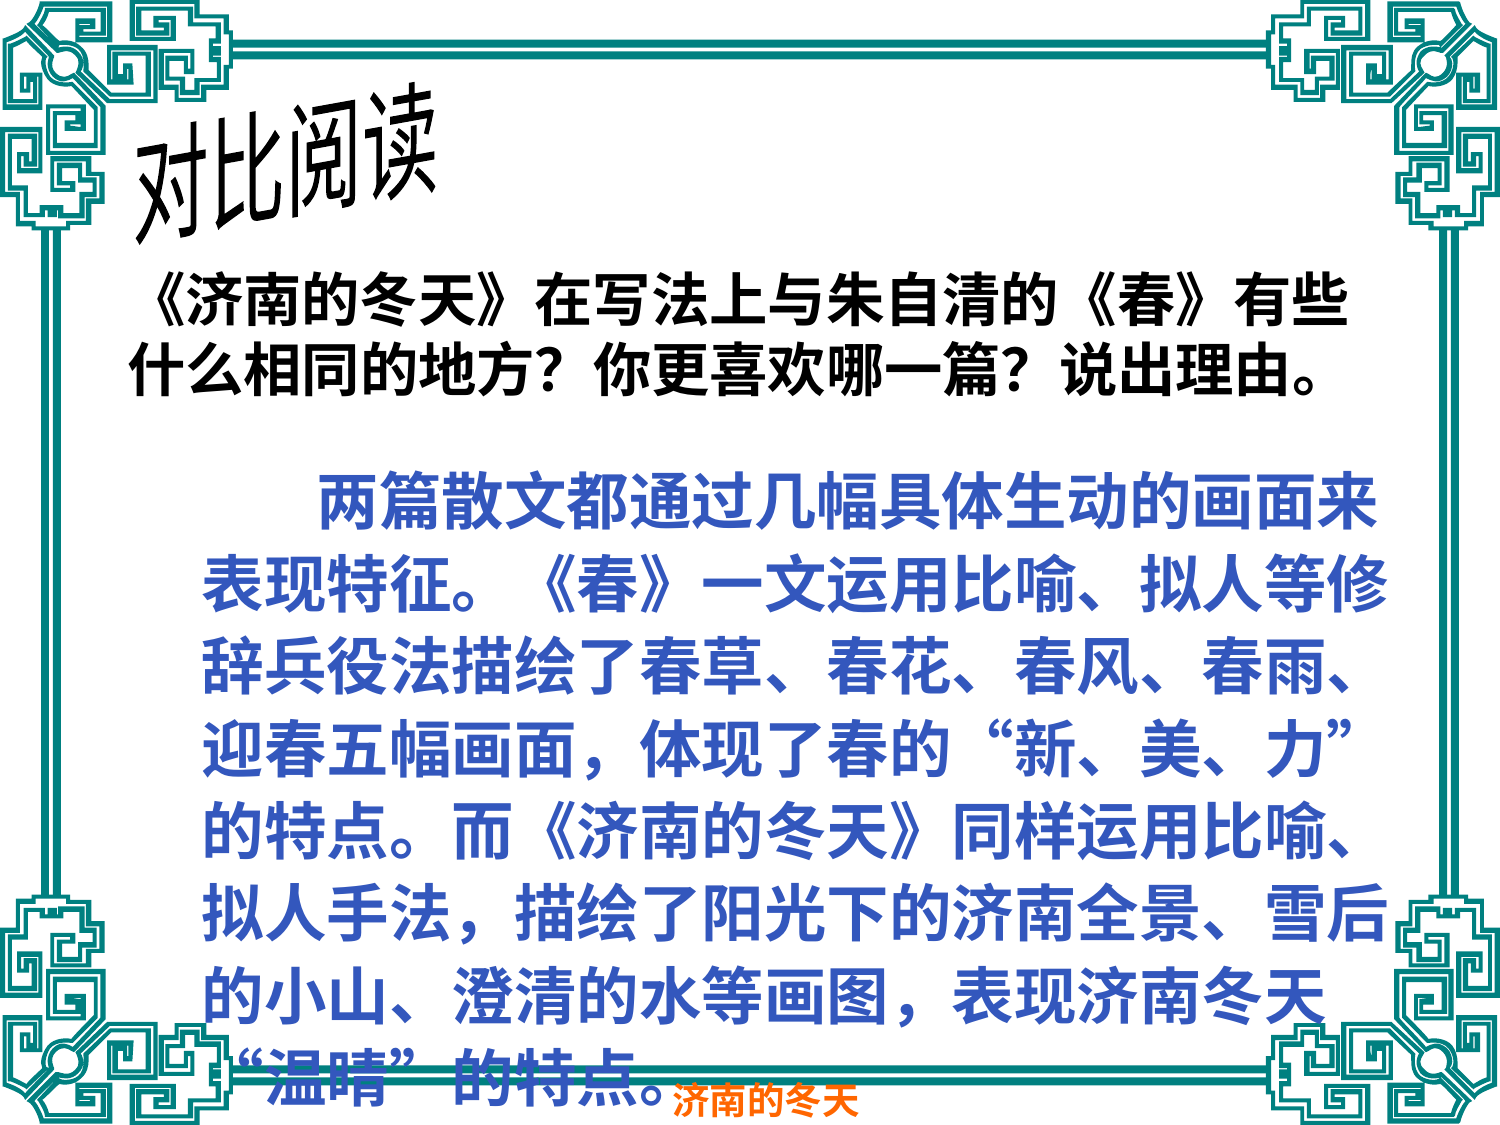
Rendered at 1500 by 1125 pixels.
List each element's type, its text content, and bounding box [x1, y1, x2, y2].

text_box 《济南的冬天》在写法上与朱自清的《春》有些什么相同的地方？你更喜欢哪一篇？说出理由。 [112, 255, 1388, 411]
text_box 两篇散文都通过几幅具体生动的画面来表现特征。《春》一文运用比喻、拟人等修辞兵役法描绘了春草、春花、春风、春雨、迎春五幅画面，体现了春的“新、美、力”的特点。而《济南的冬天》同样运用比喻、拟人手法，描绘了阳光下的济南全景、雪后的小山、澄清的水等画图，表现济南冬天“温晴”的特点。 [112, 447, 1412, 1122]
